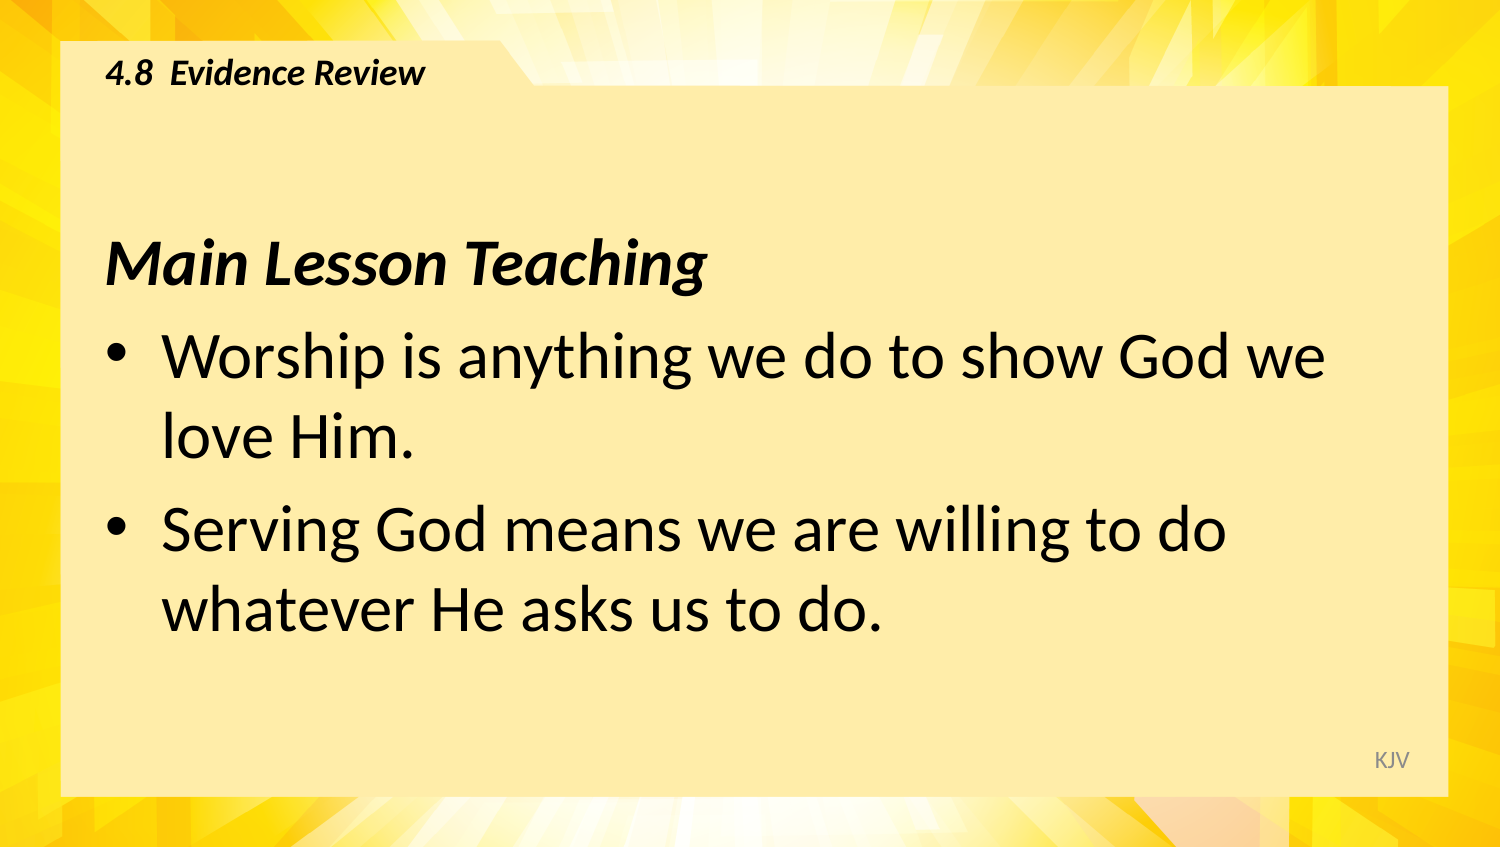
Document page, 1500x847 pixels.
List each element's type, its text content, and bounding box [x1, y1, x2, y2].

list Main Lesson Teaching Worship is anything we do to show God we love Him. Serving God means we are willing to do whatever He asks us to do. [89, 141, 1403, 722]
picture [0, 0, 1500, 847]
title 4.8 Evidence Review [89, 33, 1420, 108]
footer KJV [950, 736, 1425, 782]
